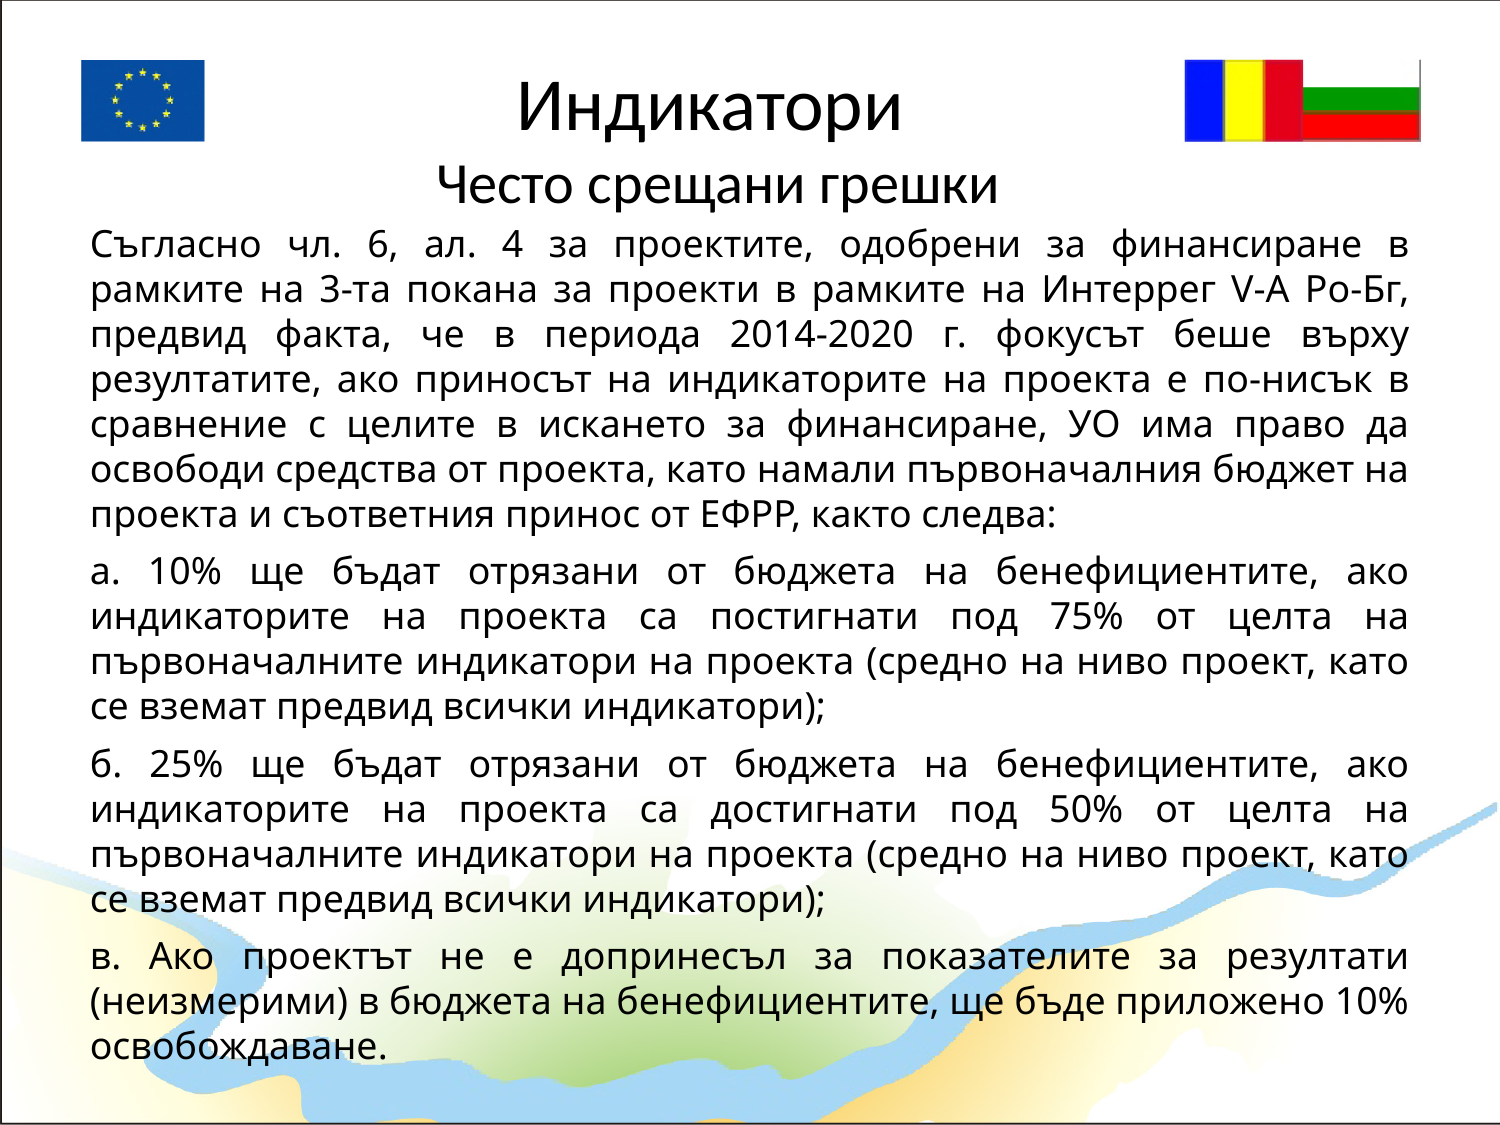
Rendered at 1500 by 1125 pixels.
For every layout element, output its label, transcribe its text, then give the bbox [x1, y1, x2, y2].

text_box Съгласно чл. 6, ал. 4 за проектите, одобрени за финансиране в рамките на 3-та покана за проекти в рамките на Интеррег V-A Ро-Бг, предвид факта, че в периода 2014-2020 г. фокусът беше върху резултатите, ако приносът на индикаторите на проекта е по-нисък в сравнение с целите в искането за финансиране, УО има право да освободи средства от проекта, като намали първоначалния бюджет на проекта и съответния принос от ЕФРР, както следва: a. 10% ще бъдат отрязани от бюджета на бенефициентите, ако индикаторите на проекта са постигнати под 75% от целта на първоначалните индикатори на проекта (средно на ниво проект, като се вземат предвид всички индикатори); б. 25% ще бъдат отрязани от бюджета на бенефициентите, ако индикаторите на проекта са достигнати под 50% от целта на първоначалните индикатори на проекта (средно на ниво проект, като се вземат предвид всички индикатори); в. Ако проектът не е допринесъл за показателите за резултати (неизмерими) в бюджета на бенефициентите, ще бъде приложено 10% освобождаване. [74, 212, 1425, 1125]
picture [0, 0, 1500, 1125]
title Индикатори Често срещани грешки [36, 74, 1401, 197]
